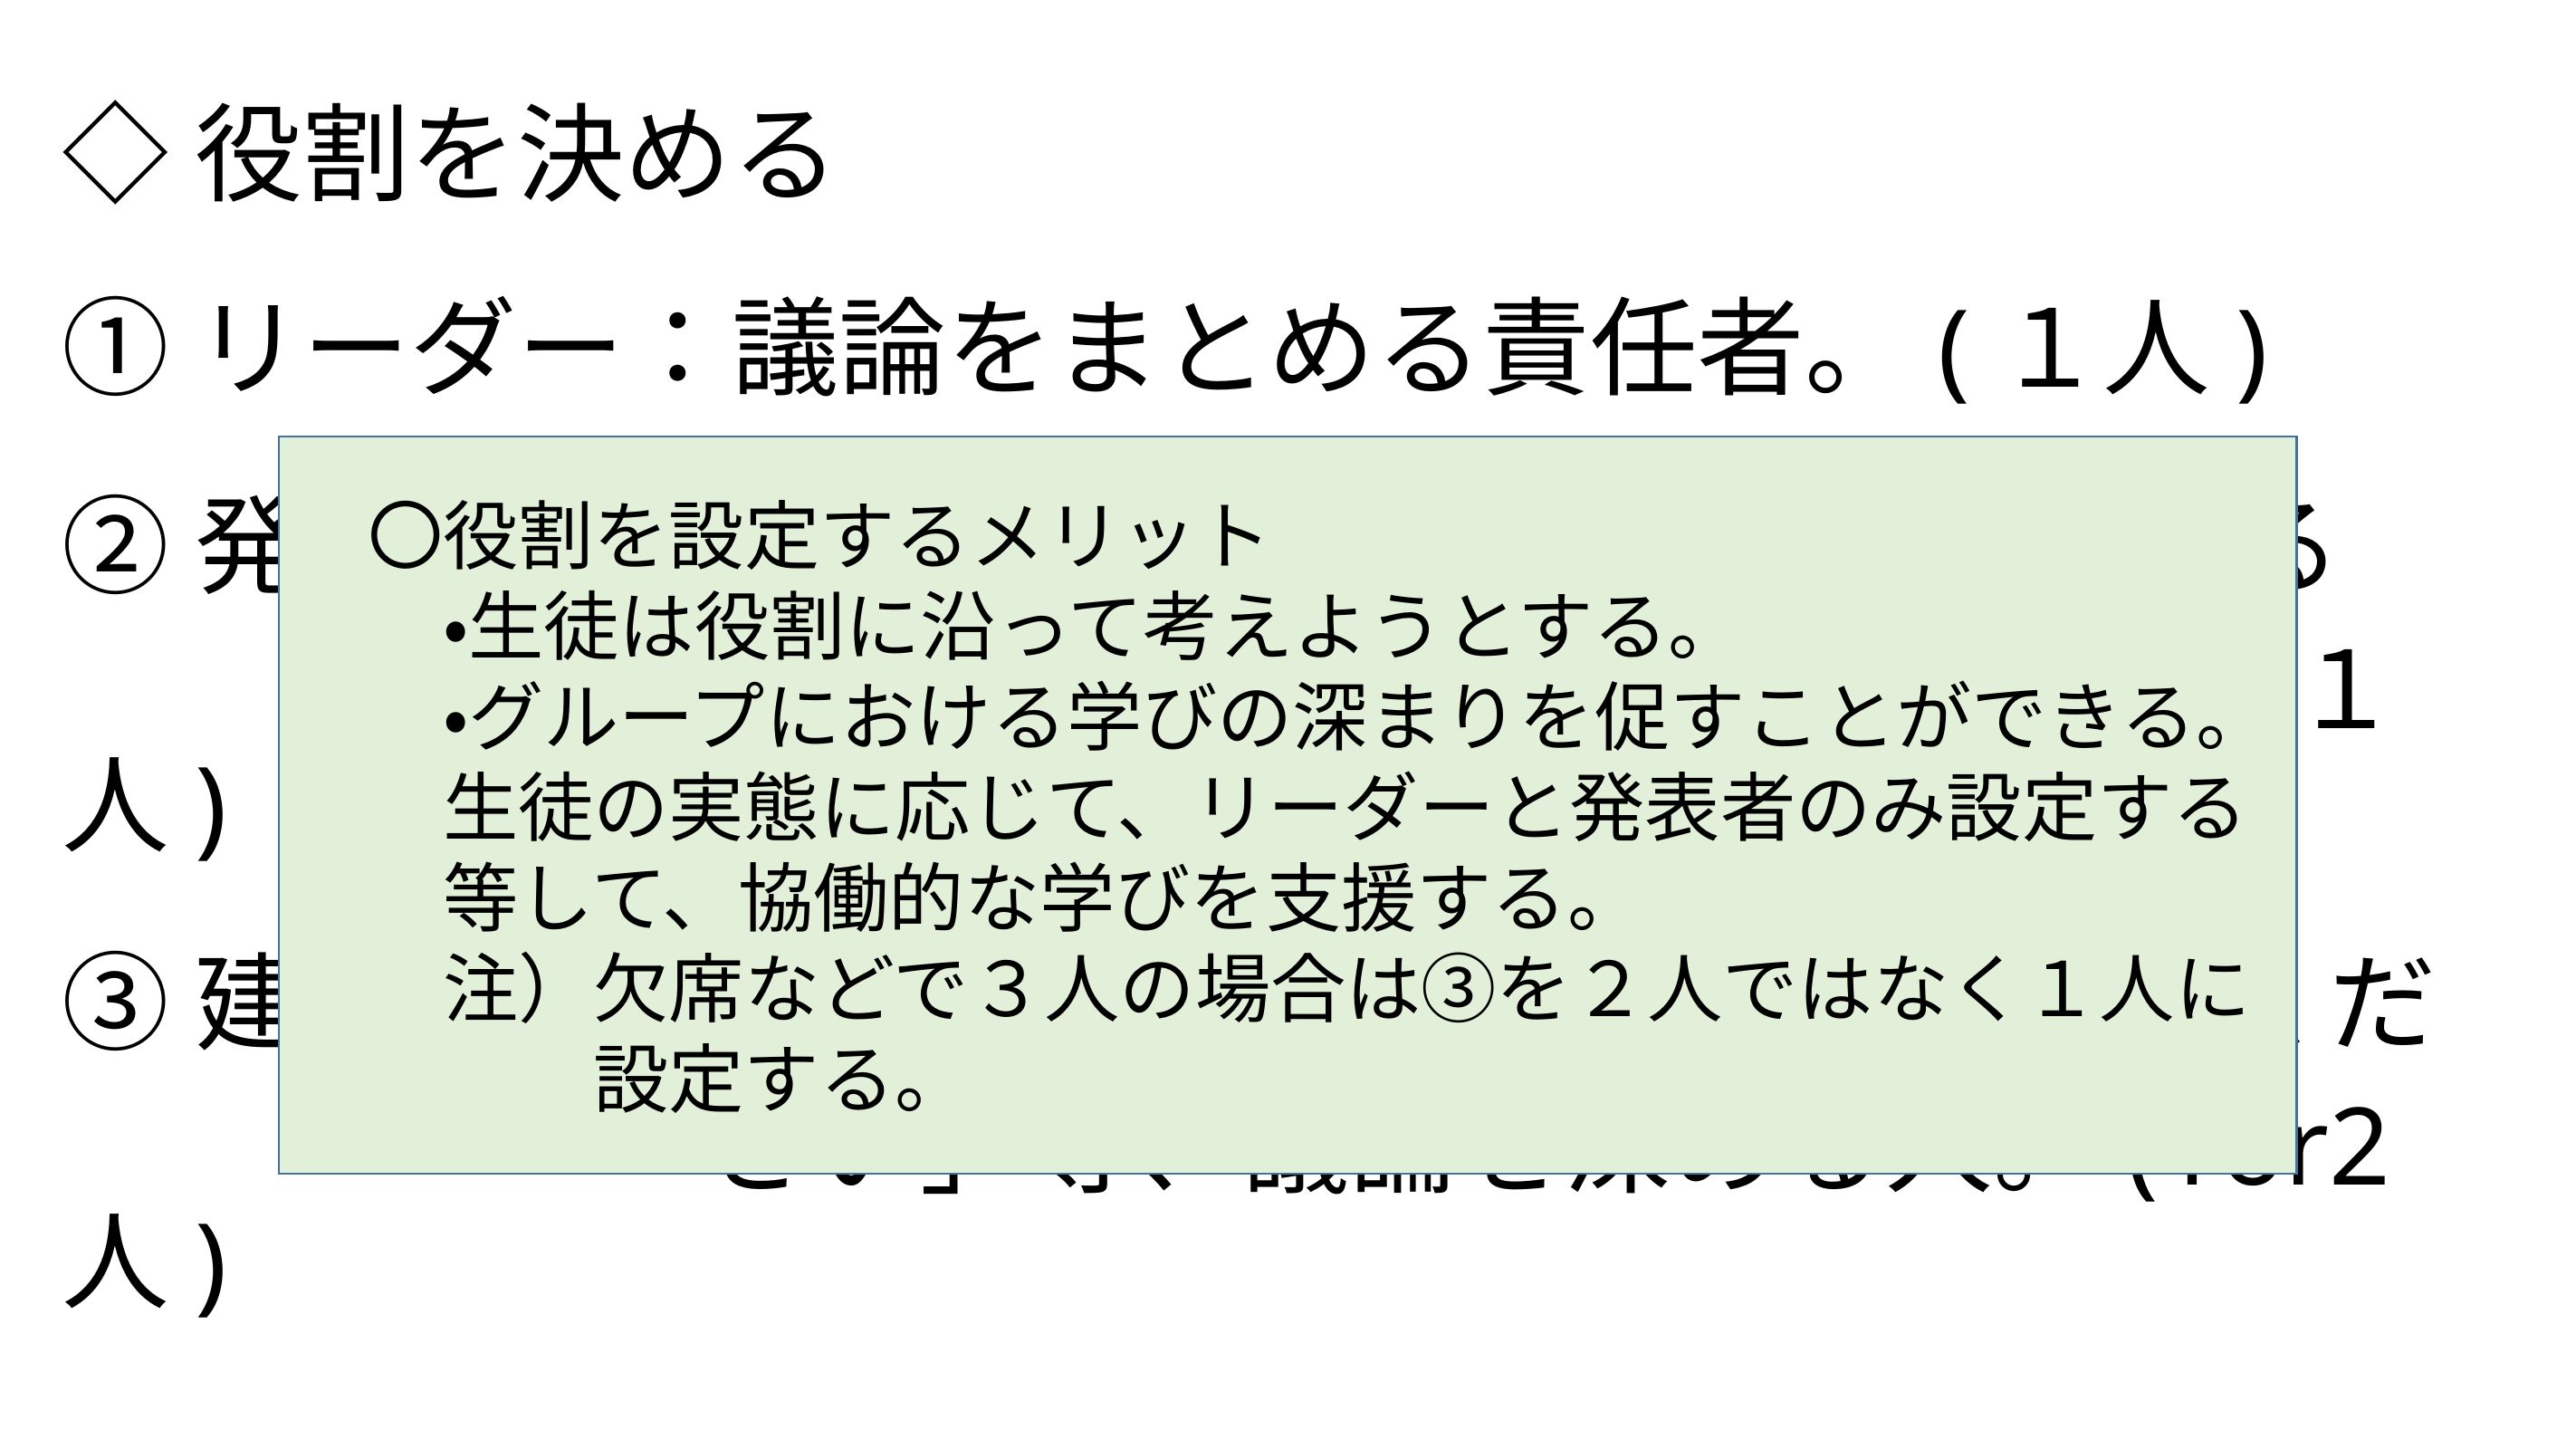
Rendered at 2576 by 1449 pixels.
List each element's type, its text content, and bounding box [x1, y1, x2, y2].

text_box 〇役割を設定するメリット ・生徒は役割に沿って考えようとする。 ・グループにおける学びの深まりを促すことができる。 生徒の実態に応じて、リーダーと発表者のみ設定する 等して、協働的な学びを支援する。 注）欠席などで３人の場合は③を２人ではなく１人に 設定する。 [278, 436, 2298, 1175]
list ◇役割を決める ①リーダー：議論をまとめる責任者。(１人) ②発表者 ：討議の成果を１分程度でまとめる 全体の発表の際に発表する人。(１人) ③建設者 ：「〇〇について具体的に教えてくだ さい」等、議論を深める人。(1or2人) [48, 5, 2527, 1329]
